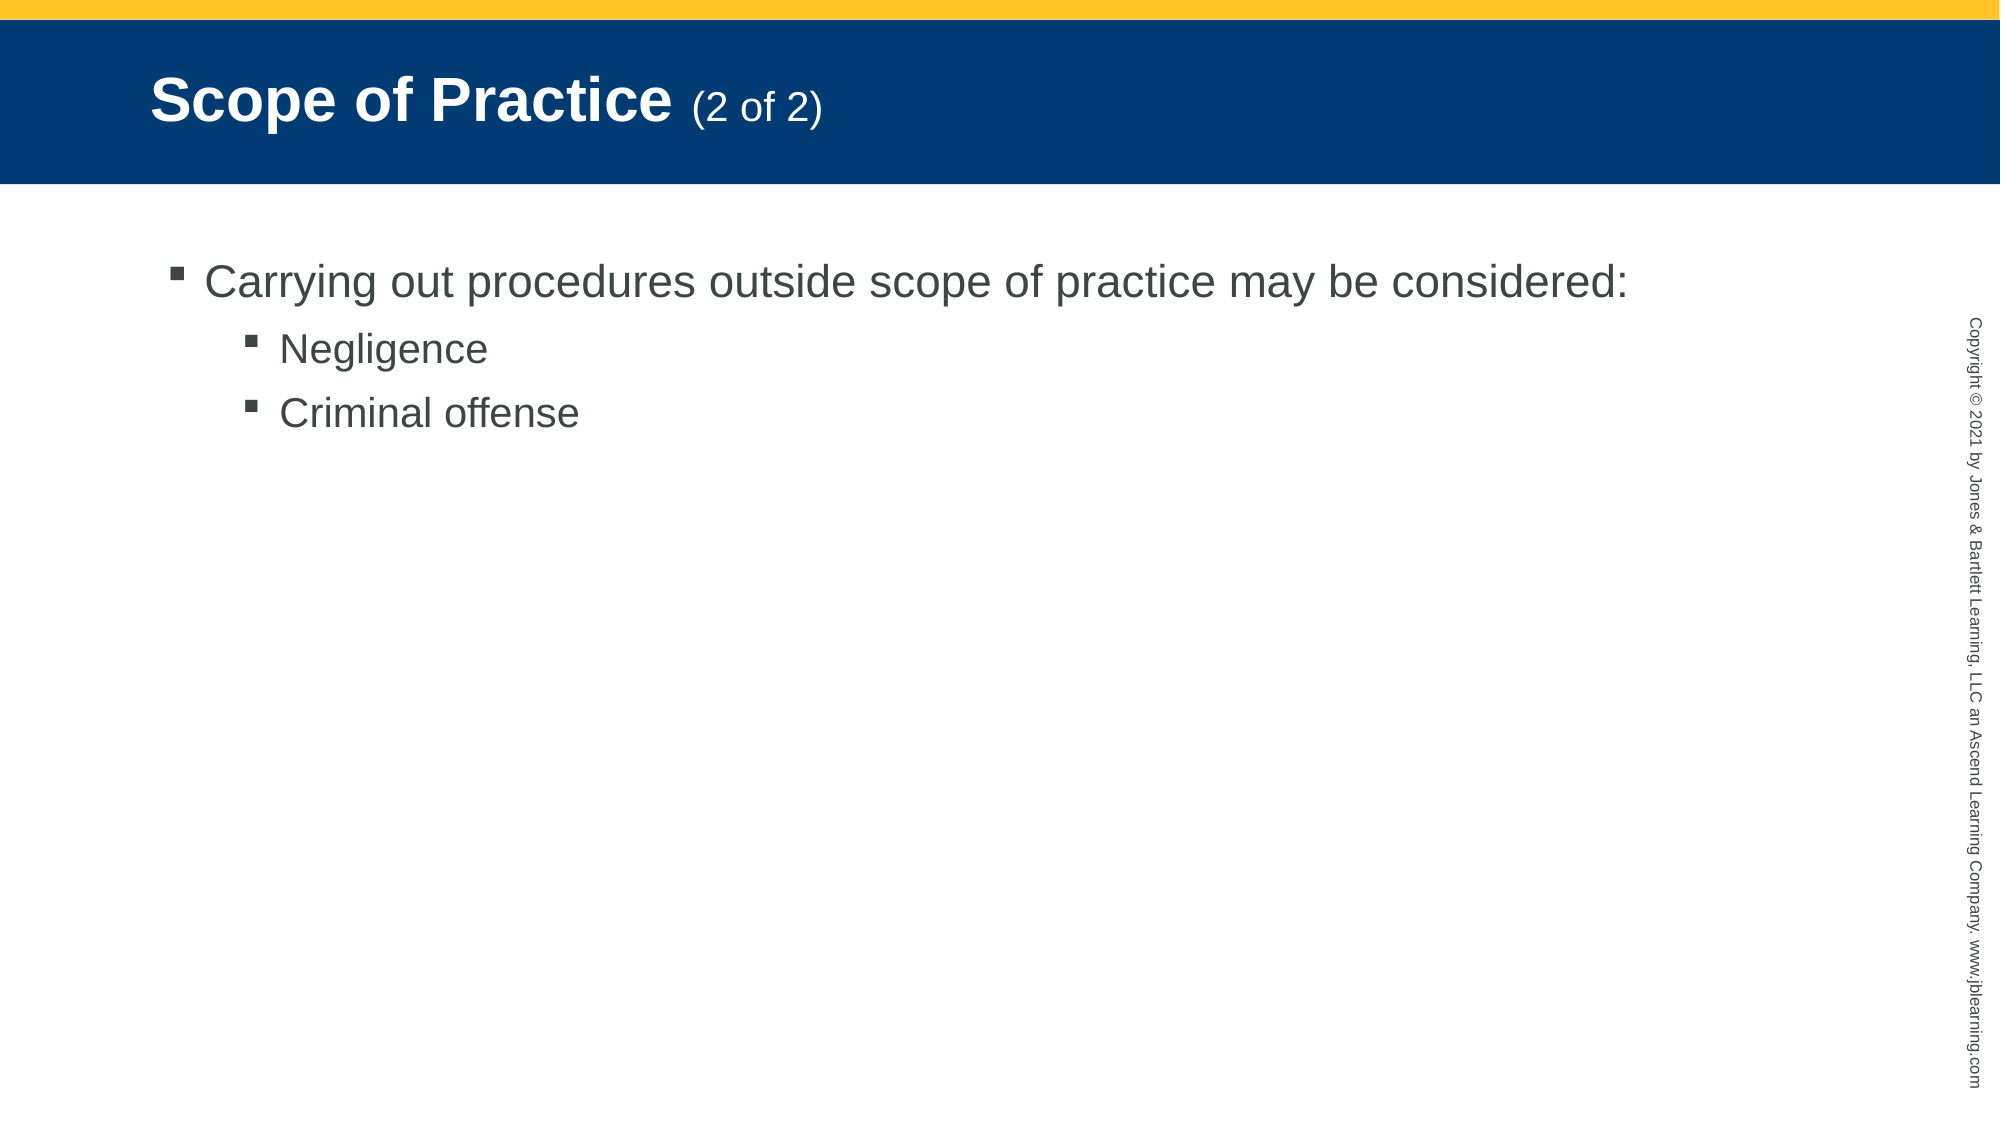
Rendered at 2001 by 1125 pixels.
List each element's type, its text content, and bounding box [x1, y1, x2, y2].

list Carrying out procedures outside scope of practice may be considered: Negligence Criminal offense [151, 244, 1840, 1016]
title Scope of Practice (2 of 2) [0, 19, 2000, 185]
